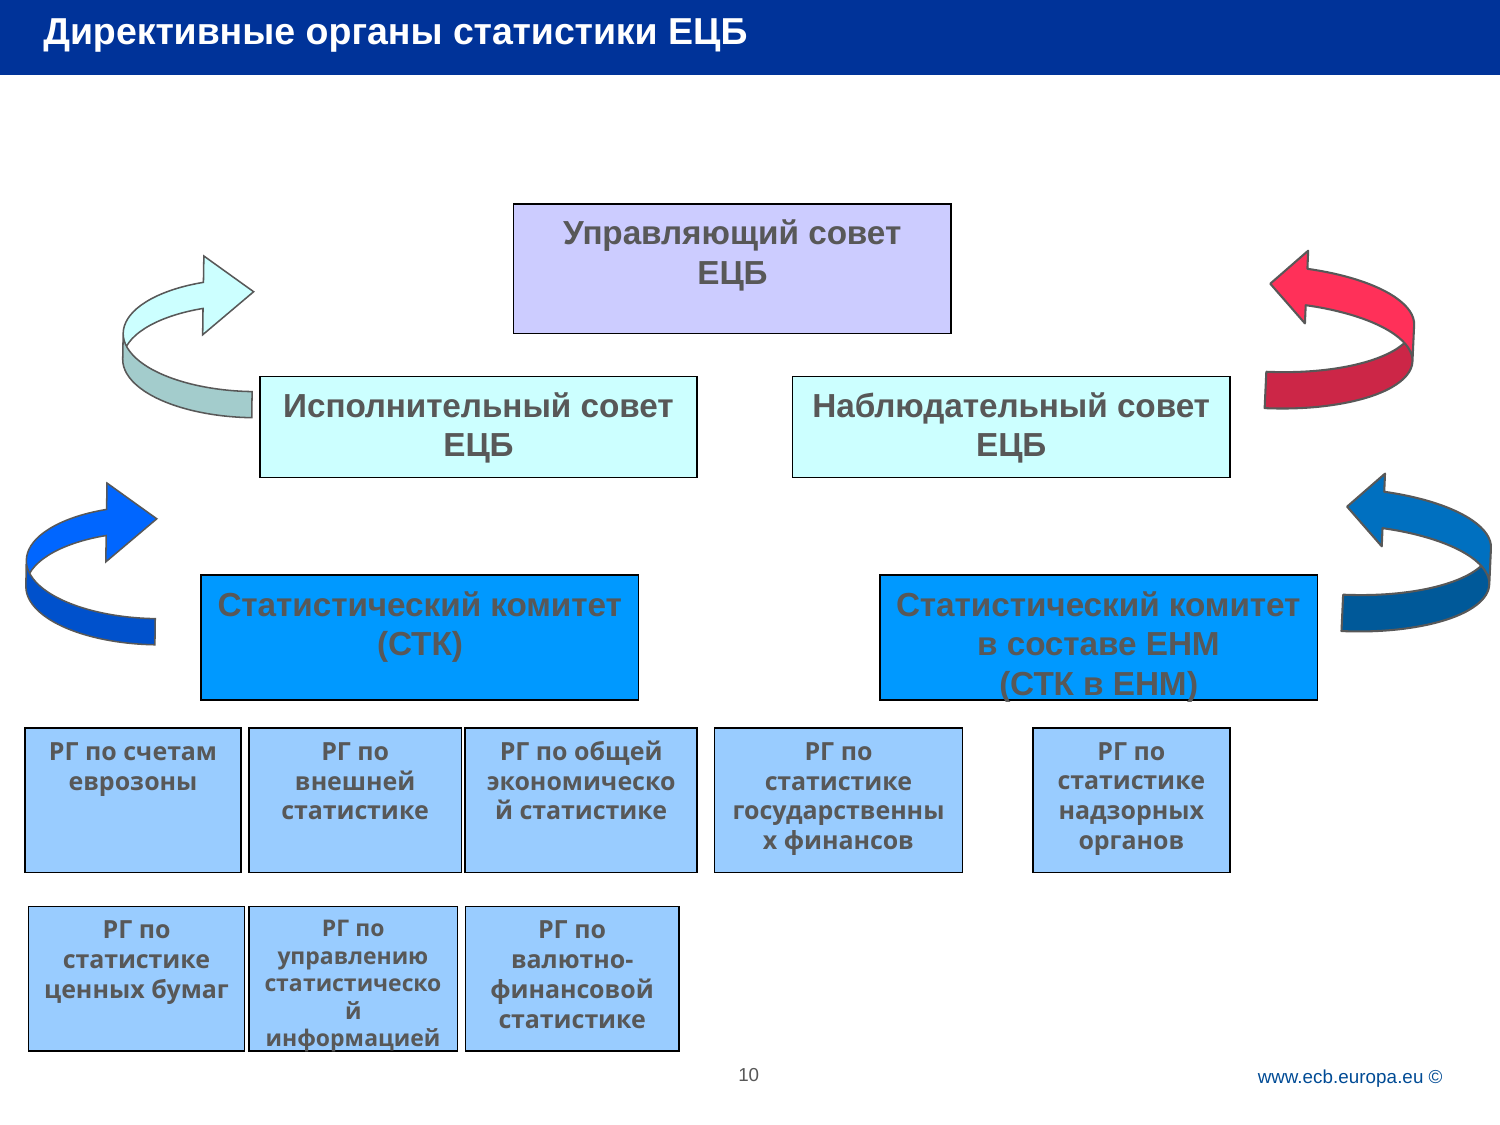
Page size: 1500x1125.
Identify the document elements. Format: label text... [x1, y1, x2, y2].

text_box [1262, 248, 1417, 411]
text_box Исполнительный совет ЕЦБ [259, 376, 698, 478]
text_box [24, 727, 963, 1052]
text_box Наблюдательный совет ЕЦБ [792, 376, 1231, 478]
text_box Управляющий совет ЕЦБ [513, 203, 952, 334]
text_box Статистический комитет (СТК) [201, 575, 639, 701]
text_box [122, 256, 254, 418]
text_box [1388, 1057, 1495, 1118]
text_box [25, 483, 157, 645]
text_box [1339, 471, 1494, 634]
text_box Директивные органы статистики ЕЦБ [28, 0, 1458, 72]
slide_number 10 [714, 1062, 783, 1102]
text_box РГ по статистике надзорных органов [1032, 727, 1231, 873]
text_box Статистический комитет в составе ЕНМ (СТК в ЕНМ) [879, 575, 1318, 701]
